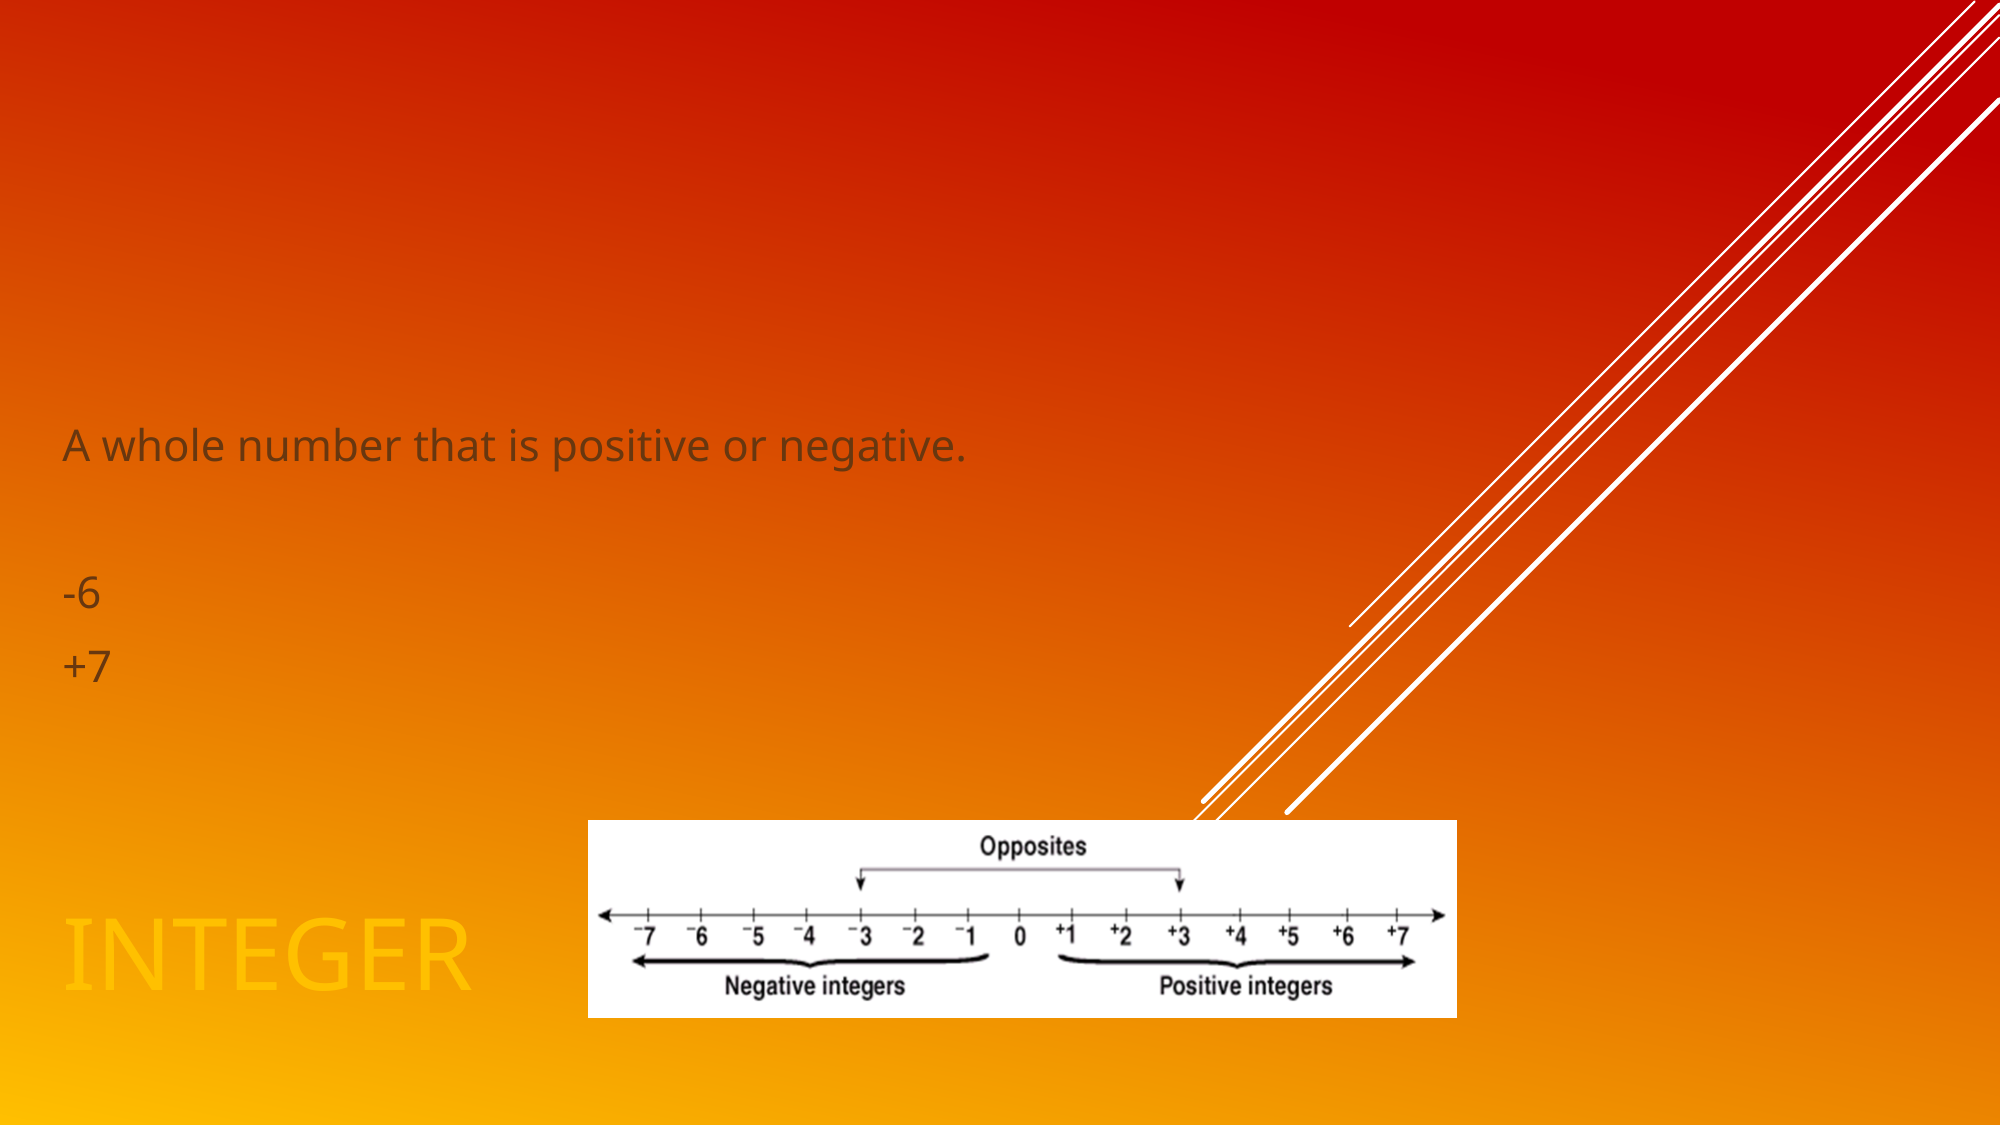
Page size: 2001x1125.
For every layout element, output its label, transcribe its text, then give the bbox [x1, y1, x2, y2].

title Integer [47, 530, 1360, 1018]
picture [587, 820, 1457, 1018]
subtitle A whole number that is positive or negative. -6 +7 [47, 410, 1098, 730]
